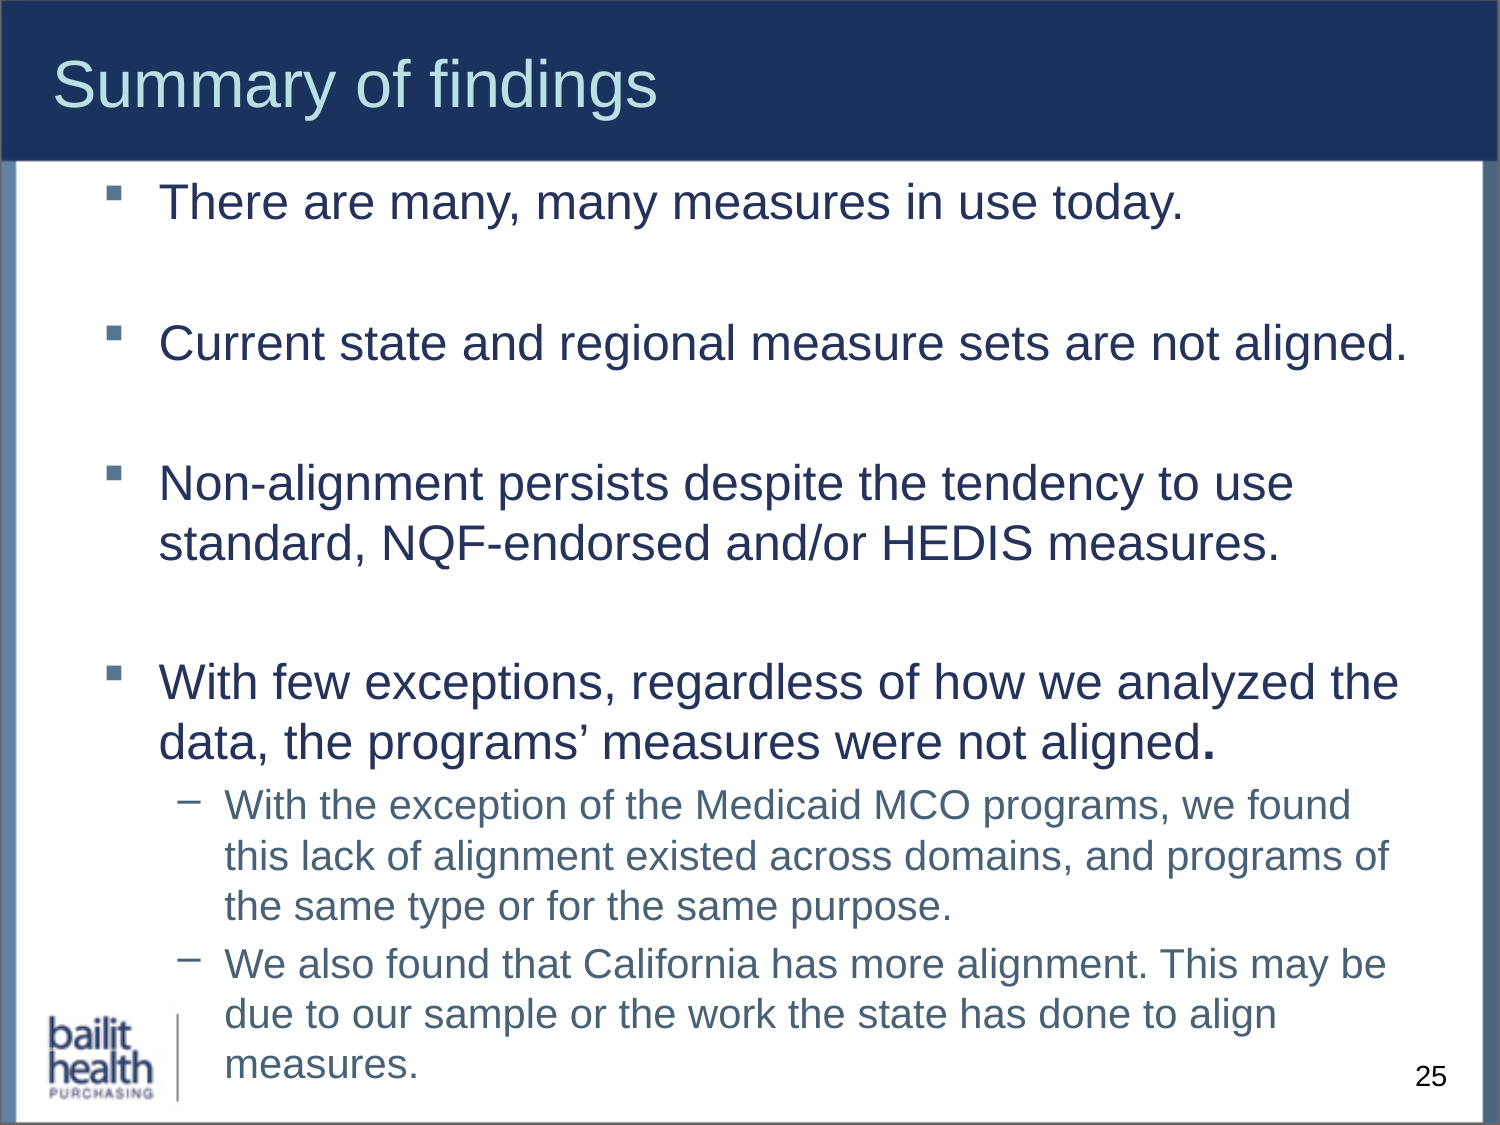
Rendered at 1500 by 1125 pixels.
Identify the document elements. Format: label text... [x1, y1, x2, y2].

title Summary of findings [37, 0, 1313, 176]
picture [0, 0, 1500, 1125]
slide_number 25 [1374, 1049, 1463, 1088]
list There are many, many measures in use today. Current state and regional measure sets are not aligned. Non-alignment persists despite the tendency to use standard, NQF-endorsed and/or HEDIS measures. With few exceptions, regardless of how we analyzed the data, the programs’ measures were not aligned. With the exception of the Medicaid MCO programs, we found this lack of alignment existed across domains, and programs of the same type or for the same purpose. We also found that California has more alignment. This may be due to our sample or the work the state has done to align measures. [87, 162, 1438, 1076]
